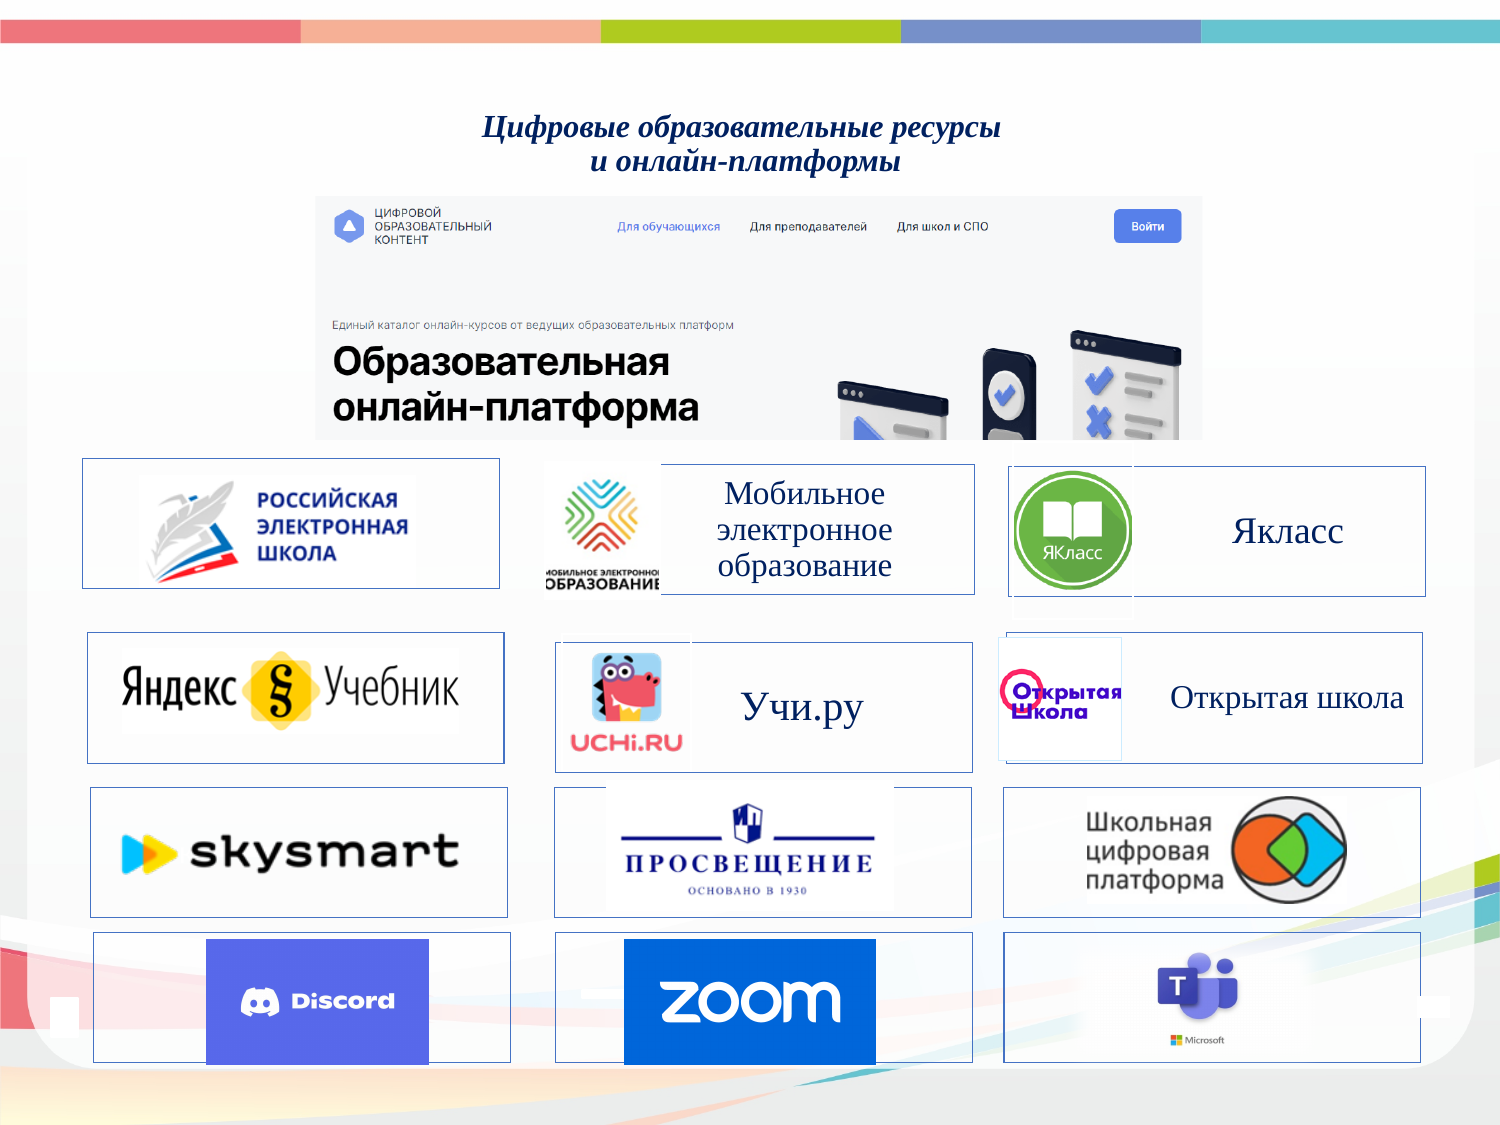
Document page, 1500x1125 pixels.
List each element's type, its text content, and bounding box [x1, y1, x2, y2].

picture [0, 0, 1500, 1125]
picture [998, 637, 1122, 761]
picture [98, 811, 483, 898]
picture [138, 475, 416, 589]
picture [1059, 933, 1330, 1071]
picture [205, 939, 430, 1066]
title Цифровые образовательные ресурсы и онлайн-платформы [98, 101, 1393, 187]
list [50, 334, 1449, 1125]
picture [1086, 796, 1348, 904]
picture [606, 780, 894, 911]
picture [624, 939, 876, 1066]
picture [122, 648, 460, 734]
